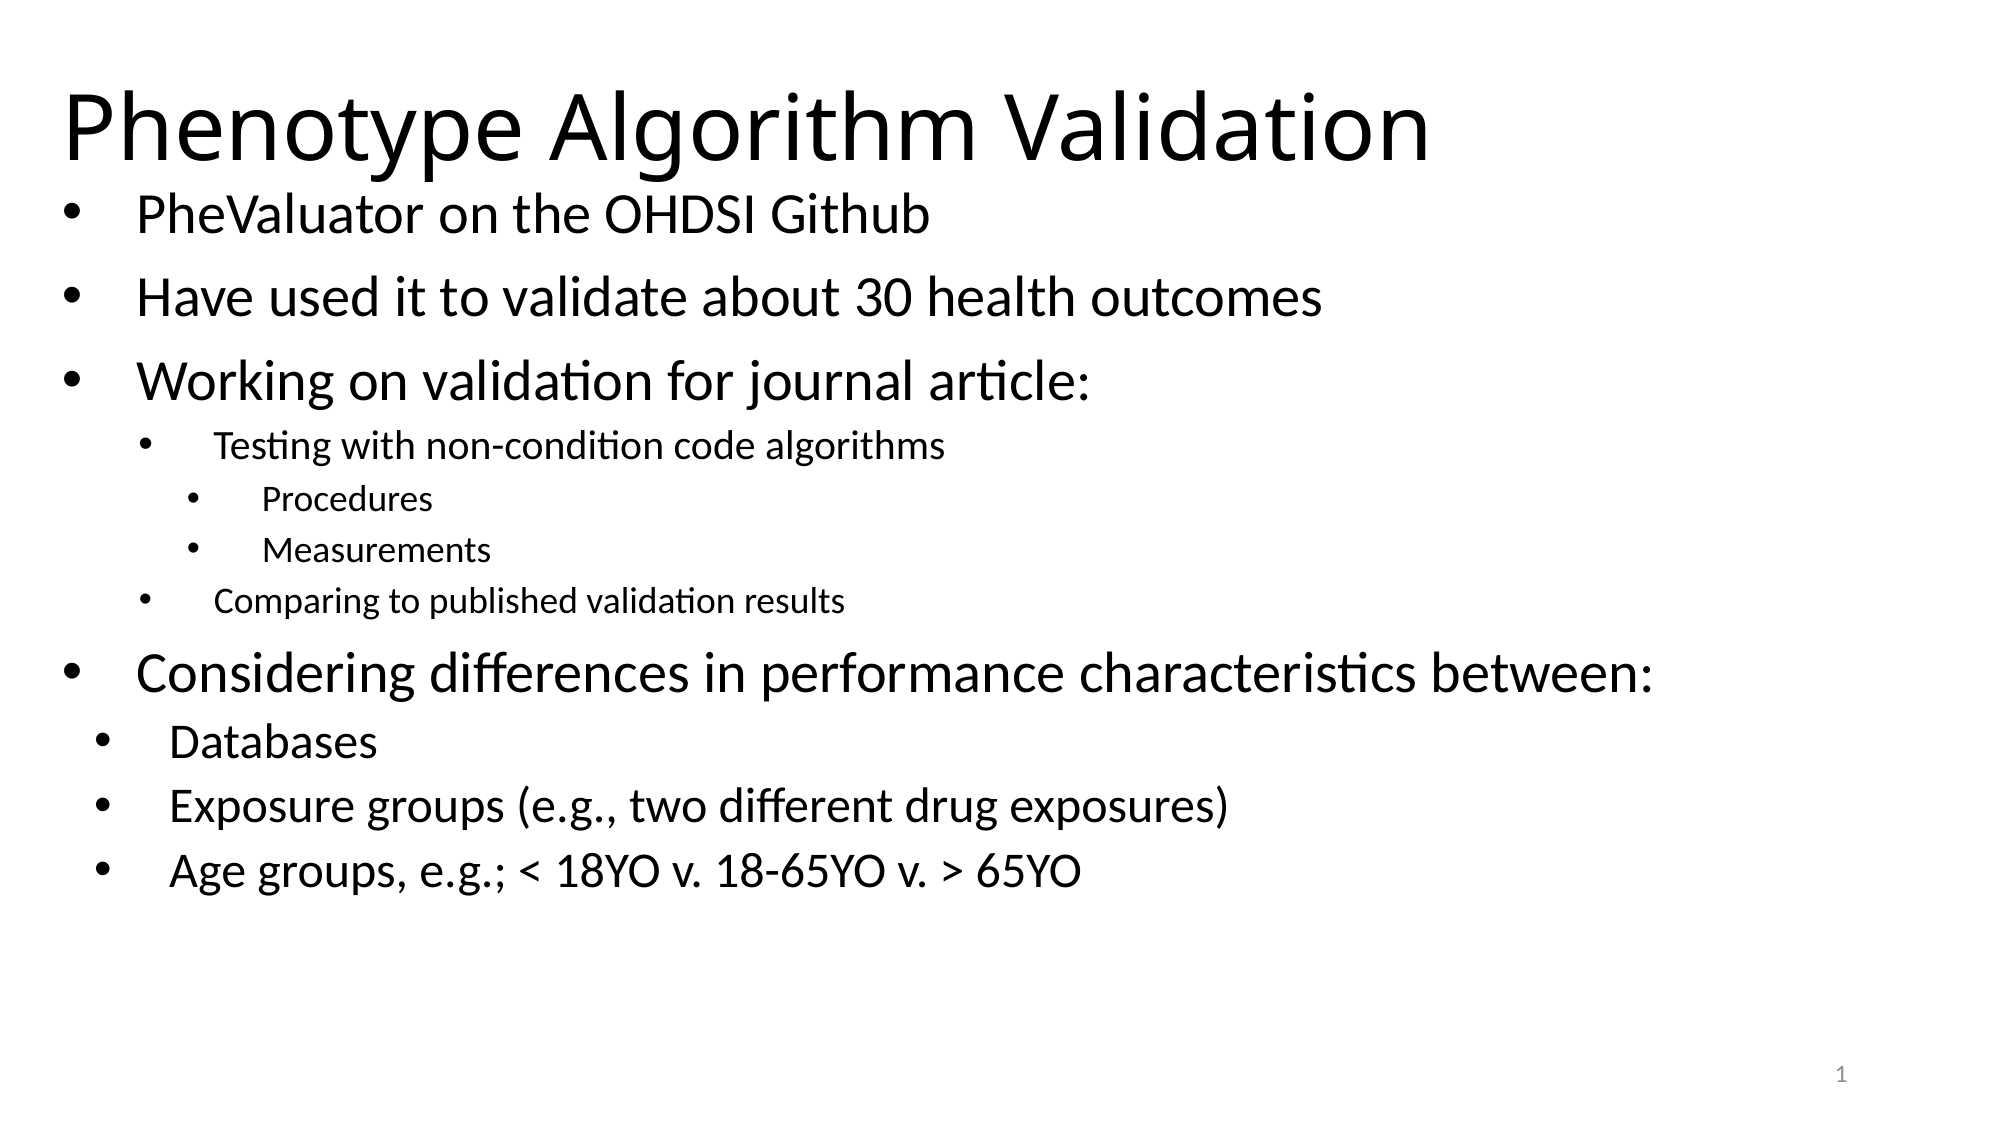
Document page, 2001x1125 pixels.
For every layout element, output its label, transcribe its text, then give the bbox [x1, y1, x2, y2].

list PheValuator on the OHDSI Github Have used it to validate about 30 health outcomes Working on validation for journal article: Testing with non-condition code algorithms Procedures Measurements Comparing to published validation results Considering differences in performance characteristics between: Databases Exposure groups (e.g., two different drug exposures) Age groups, e.g.; < 18YO v. 18-65YO v. > 65YO [46, 175, 1954, 1095]
slide_number 1 [1412, 1042, 1863, 1103]
title Phenotype Algorithm Validation [46, 22, 1772, 175]
